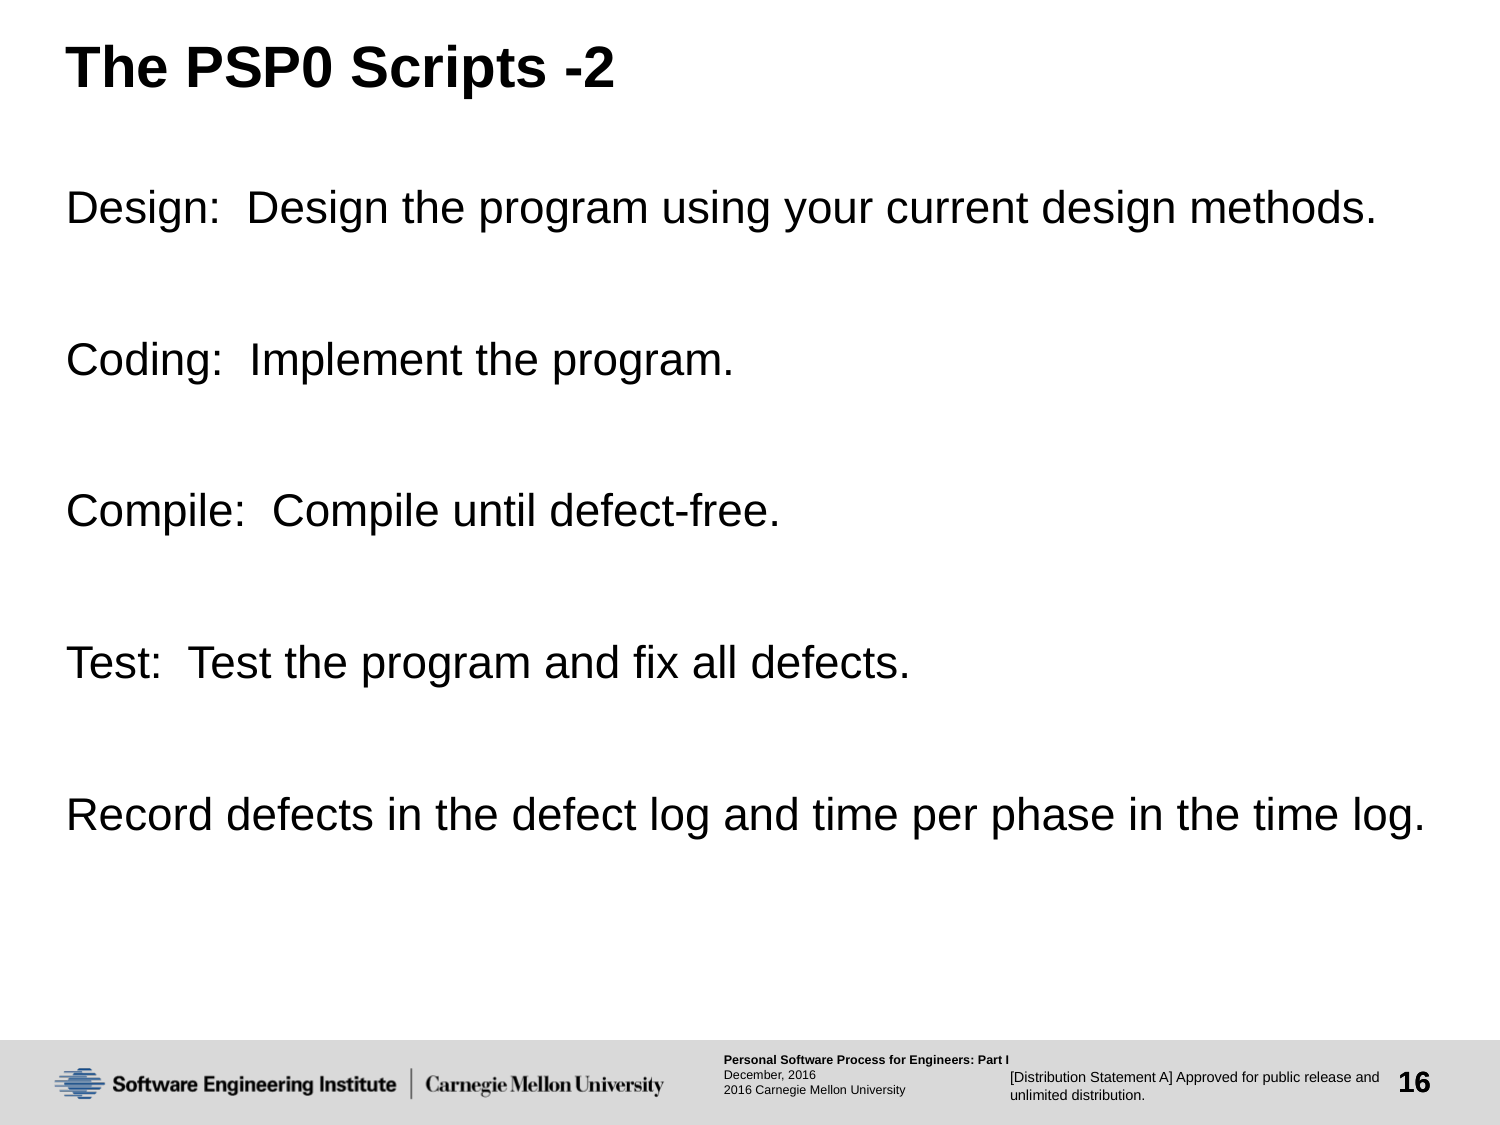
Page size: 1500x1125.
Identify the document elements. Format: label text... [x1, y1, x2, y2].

title The PSP0 Scripts -2 [65, 37, 1313, 148]
picture [46, 1061, 673, 1104]
list Design: Design the program using your current design methods. Coding: Implement the program. Compile: Compile until defect-free. Test: Test the program and fix all defects. Record defects in the defect log and time per phase in the time log. [65, 177, 1431, 1000]
